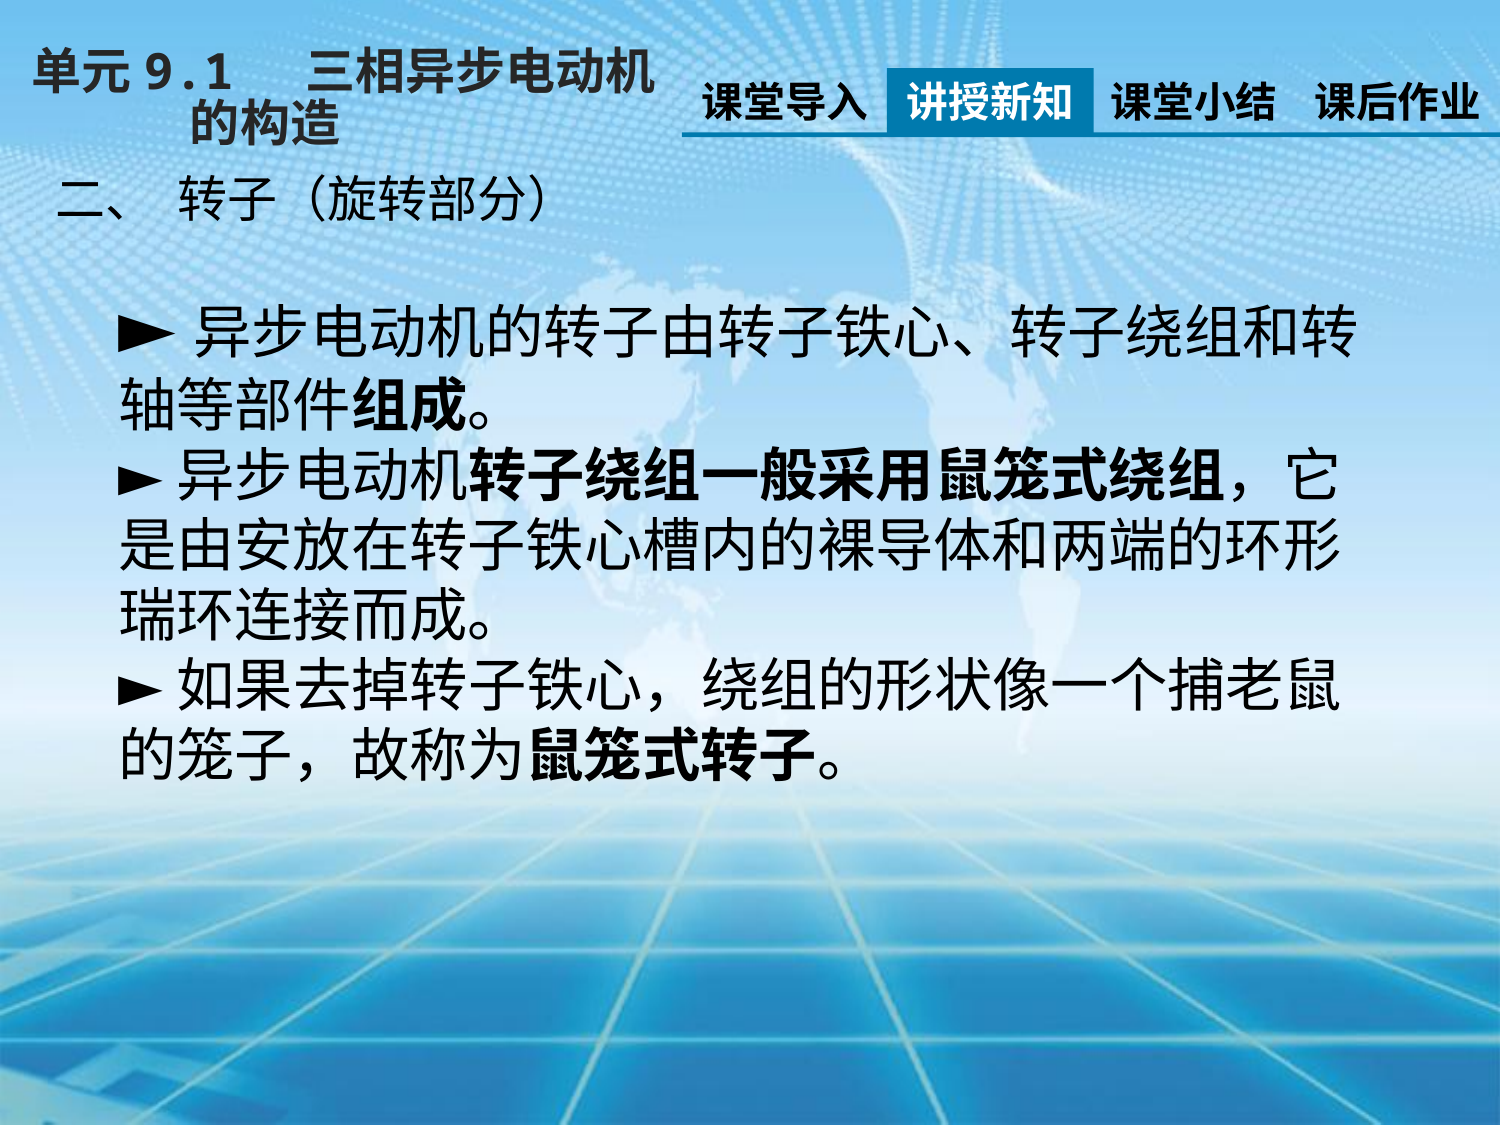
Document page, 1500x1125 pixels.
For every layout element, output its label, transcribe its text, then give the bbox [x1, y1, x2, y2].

picture [0, 0, 1500, 1125]
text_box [16, 39, 1500, 160]
text_box 二、 转子（旋转部分） [40, 160, 1391, 348]
text_box ►异步电动机的转子由转子铁心、转子绕组和转轴等部件组成。 ►异步电动机转子绕组一般采用鼠笼式绕组，它是由安放在转子铁心槽内的裸导体和两端的环形瑞环连接而成。 ►如果去掉转子铁心，绕组的形状像一个捕老鼠的笼子，故称为鼠笼式转子。 [103, 348, 1377, 796]
